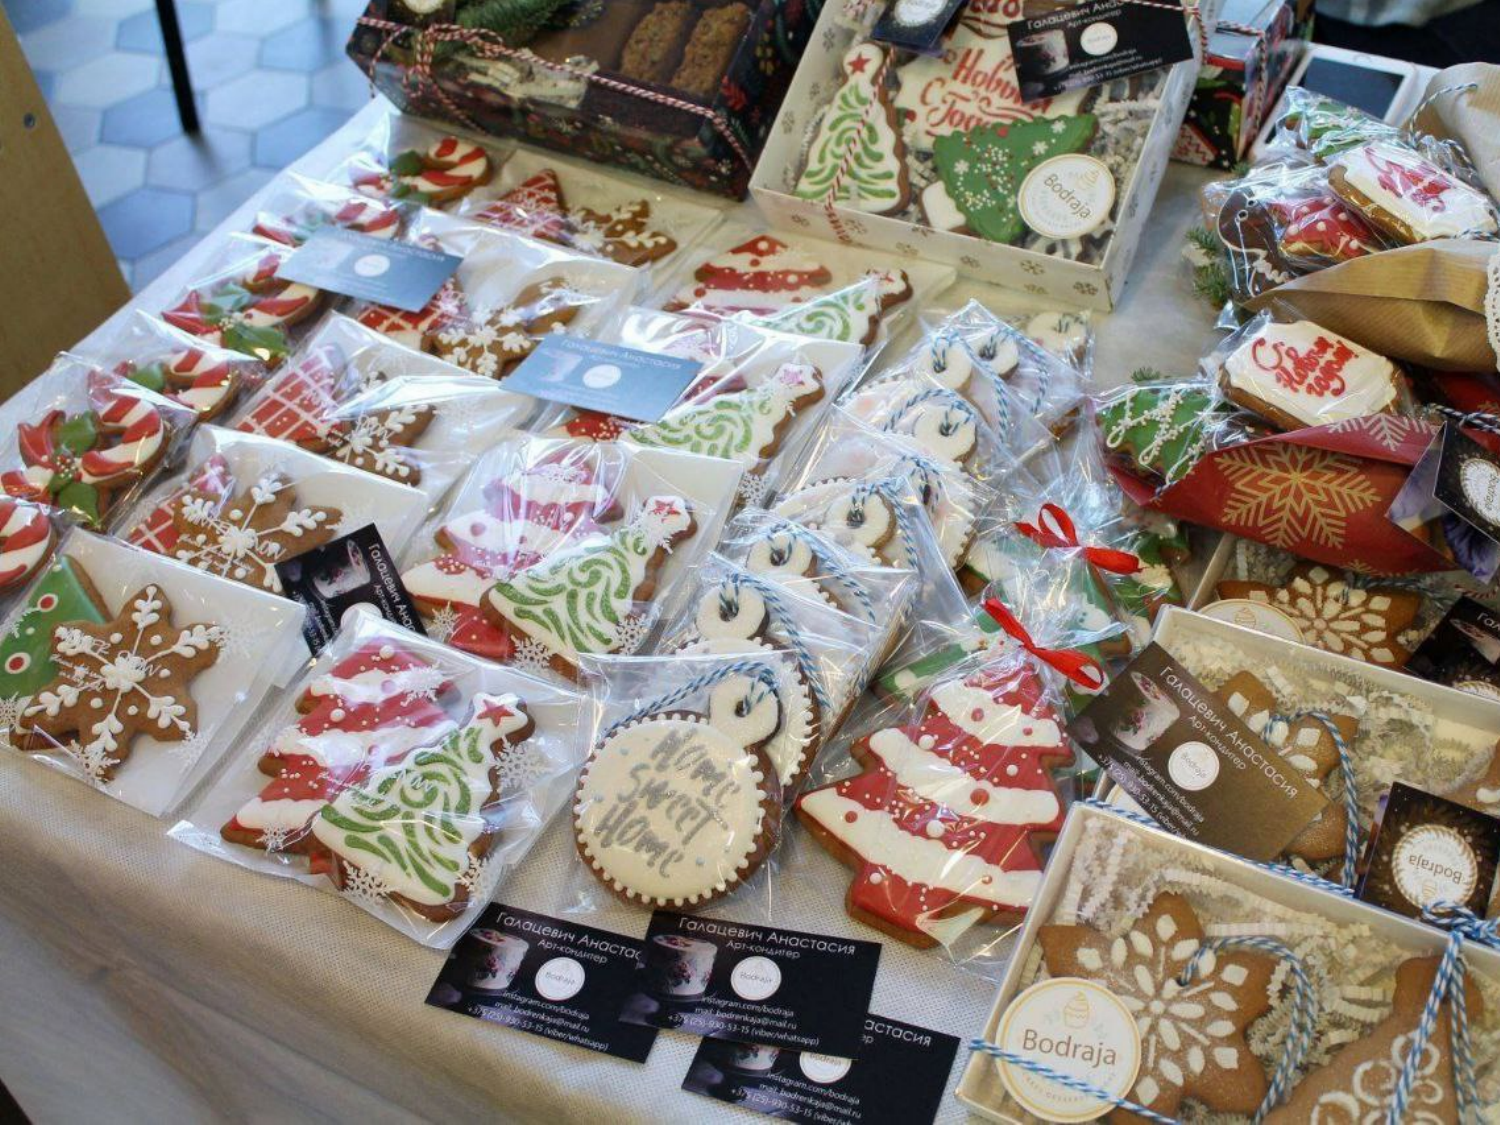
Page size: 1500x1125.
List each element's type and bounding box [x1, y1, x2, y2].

list [0, 0, 1500, 1125]
